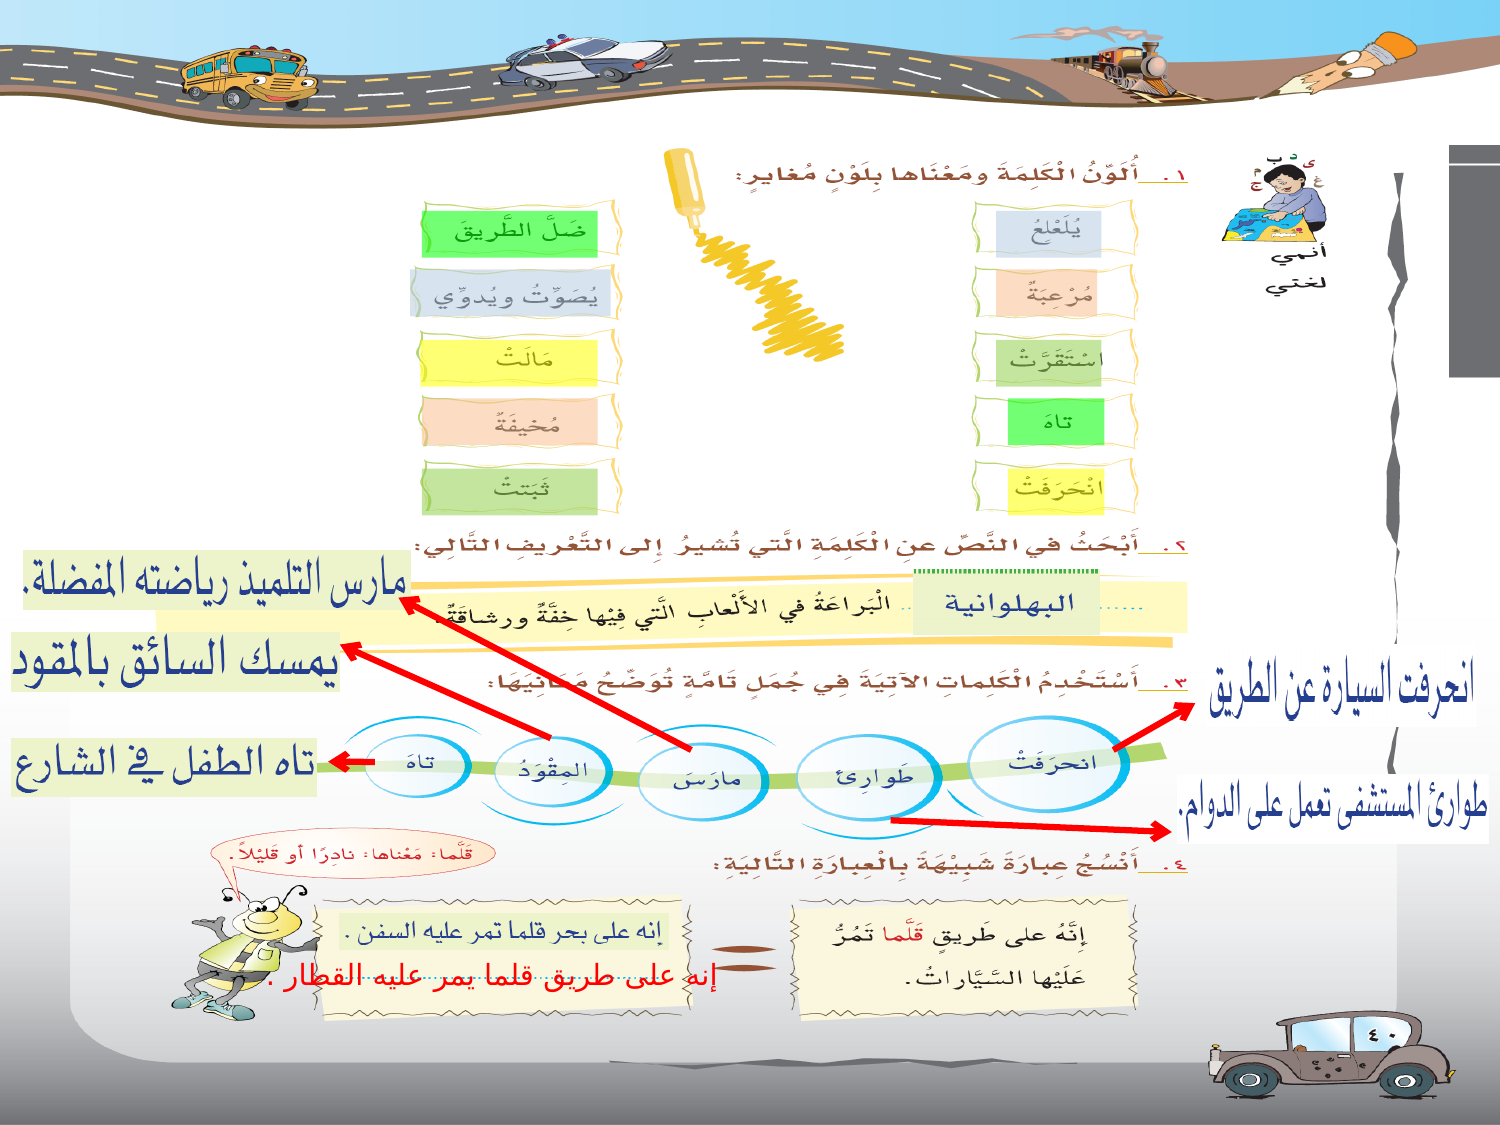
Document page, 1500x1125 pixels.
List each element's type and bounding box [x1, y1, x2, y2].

text_box [1113, 702, 1196, 751]
text_box [339, 644, 551, 739]
text_box [398, 597, 692, 751]
picture [0, 0, 1500, 1125]
text_box [890, 820, 1173, 833]
